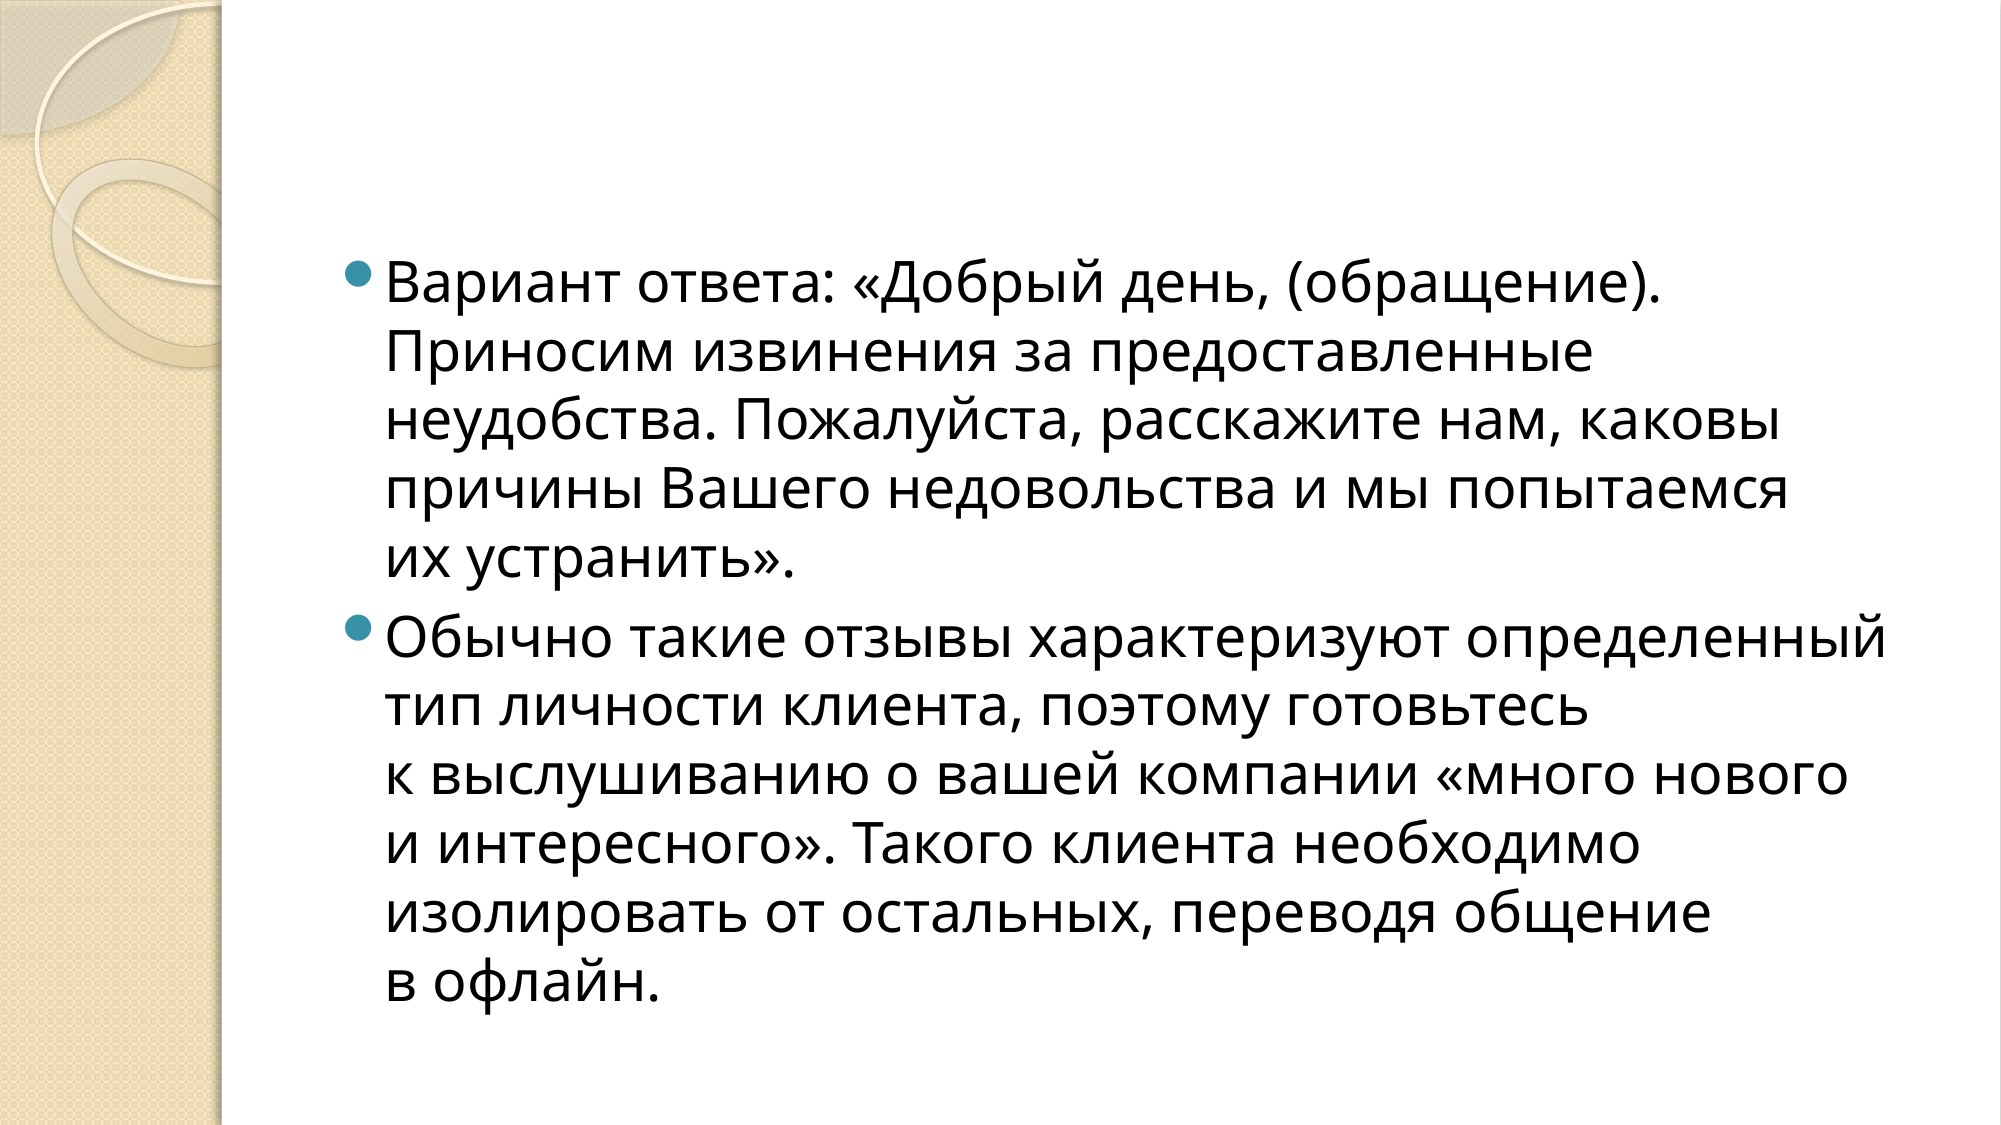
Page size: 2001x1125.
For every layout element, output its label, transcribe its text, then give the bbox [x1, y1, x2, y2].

list Вариант ответа: «Добрый день, (обращение). Приносим извинения за предоставленные неудобства. Пожалуйста, расскажите нам, каковы причины Вашего недовольства и мы попытаемся их устранить». Обычно такие отзывы характеризуют определенный тип личности клиента, поэтому готовьтесь к выслушиванию о вашей компании «много нового и интересного». Такого клиента необходимо изолировать от остальных, переводя общение в офлайн. [313, 237, 1954, 1025]
